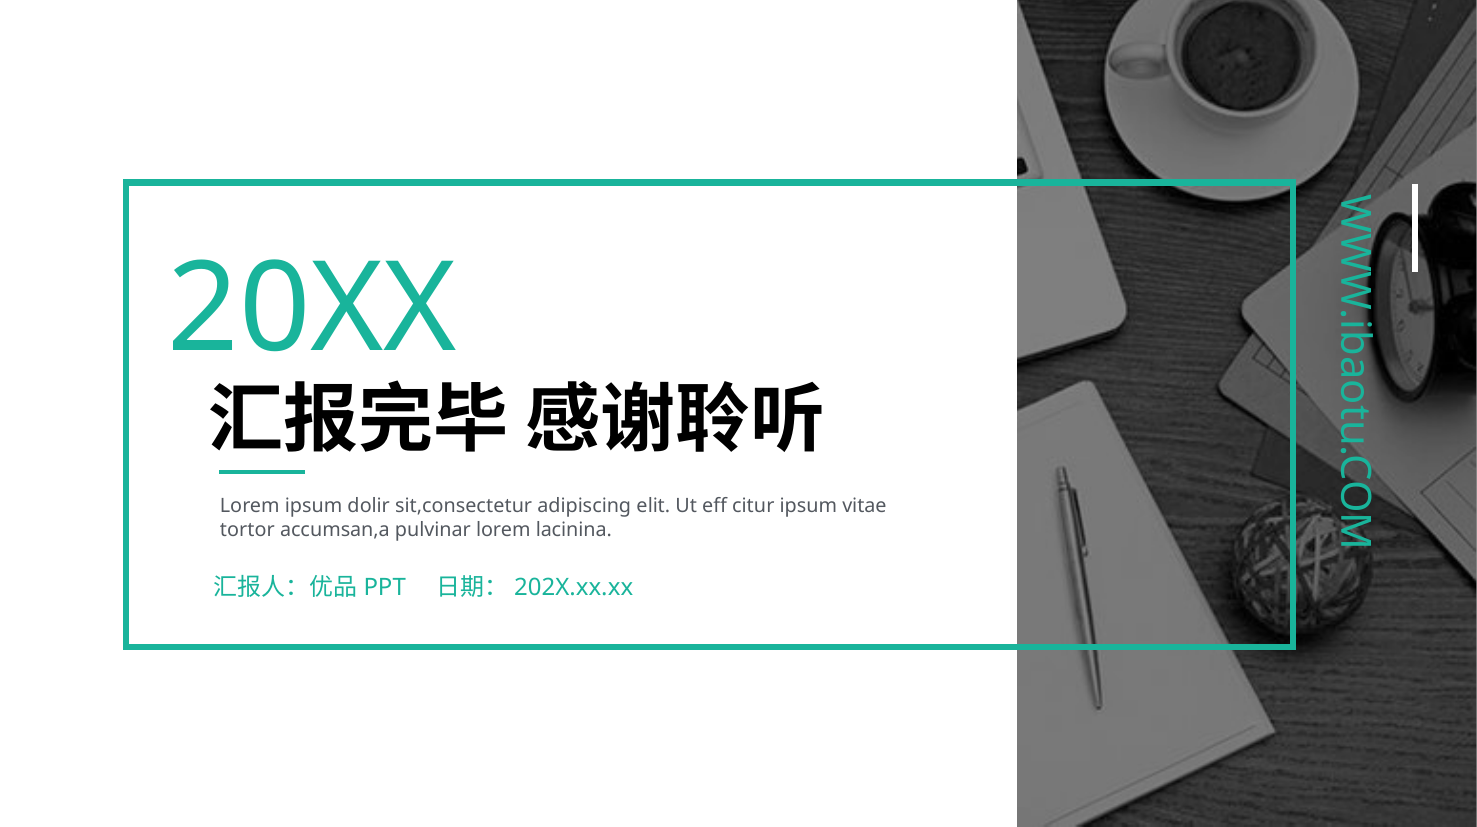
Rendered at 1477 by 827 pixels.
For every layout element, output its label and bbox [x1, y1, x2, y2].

text_box [0, 0, 130, 827]
text_box [130, 0, 1477, 827]
text_box [125, 181, 130, 648]
